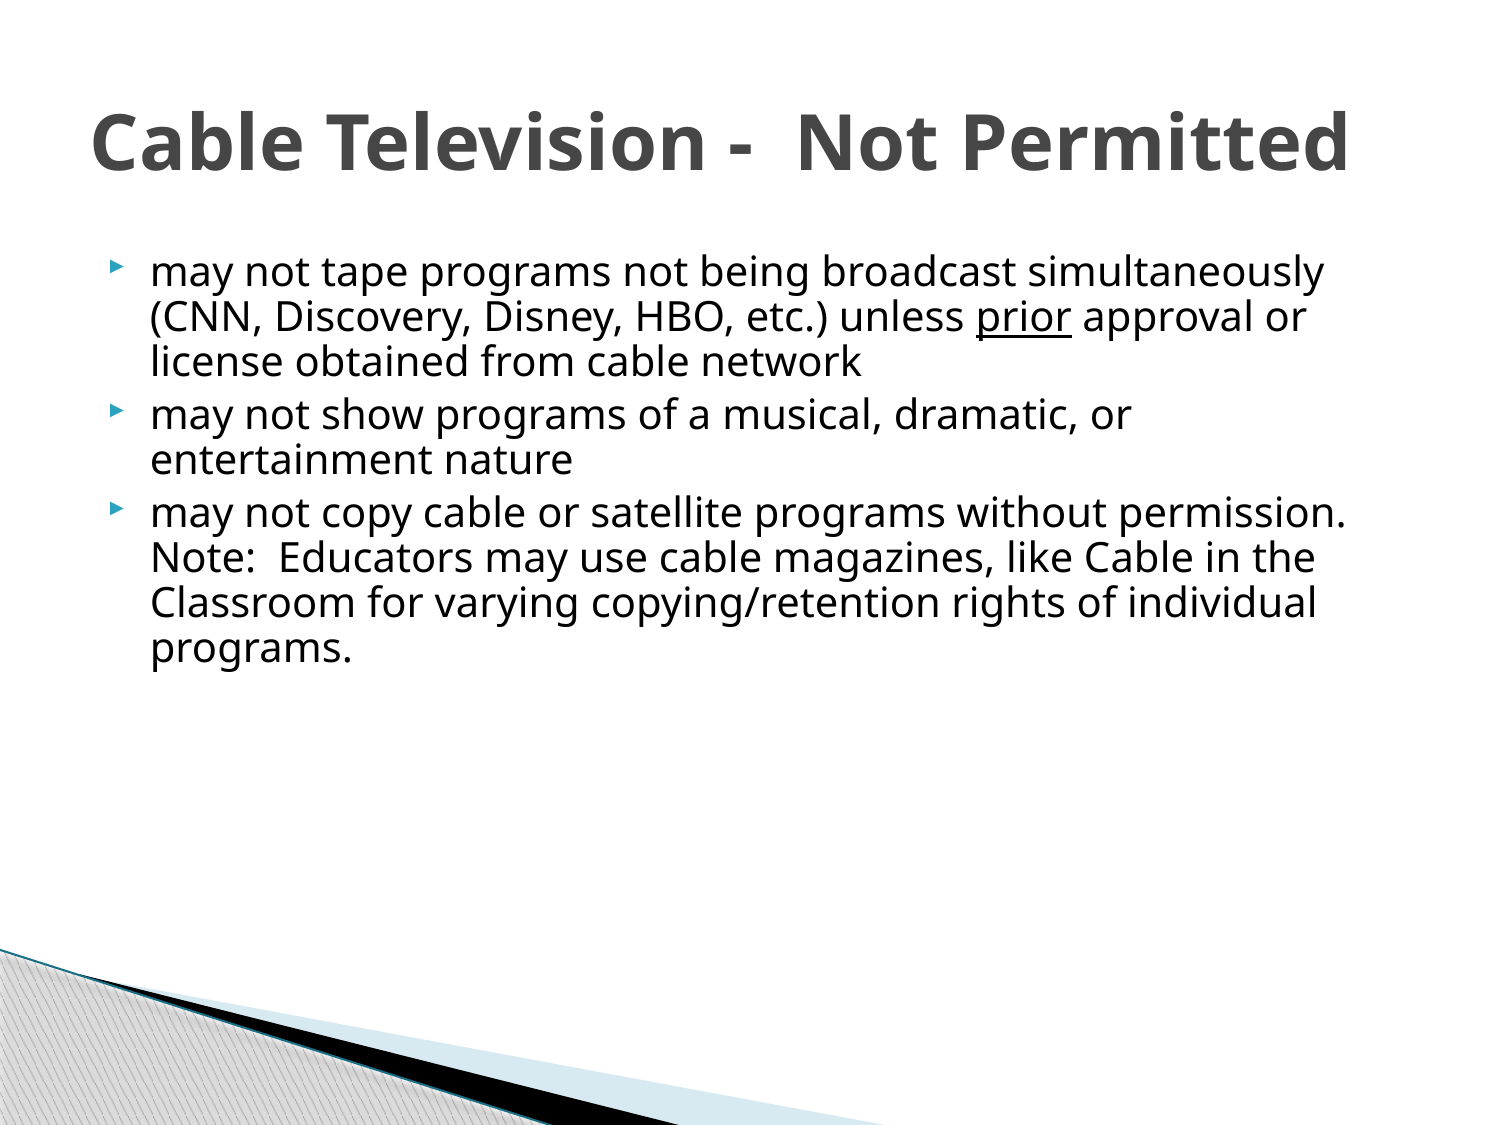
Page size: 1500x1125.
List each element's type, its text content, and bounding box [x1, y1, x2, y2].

title Cable Television - Not Permitted [75, 45, 1425, 233]
list may not tape programs not being broadcast simultaneously (CNN, Discovery, Disney, HBO, etc.) unless prior approval or license obtained from cable network may not show programs of a musical, dramatic, or entertainment nature may not copy cable or satellite programs without permission. Note: Educators may use cable magazines, like Cable in the Classroom for varying copying/retention rights of individual programs. [75, 243, 1425, 986]
